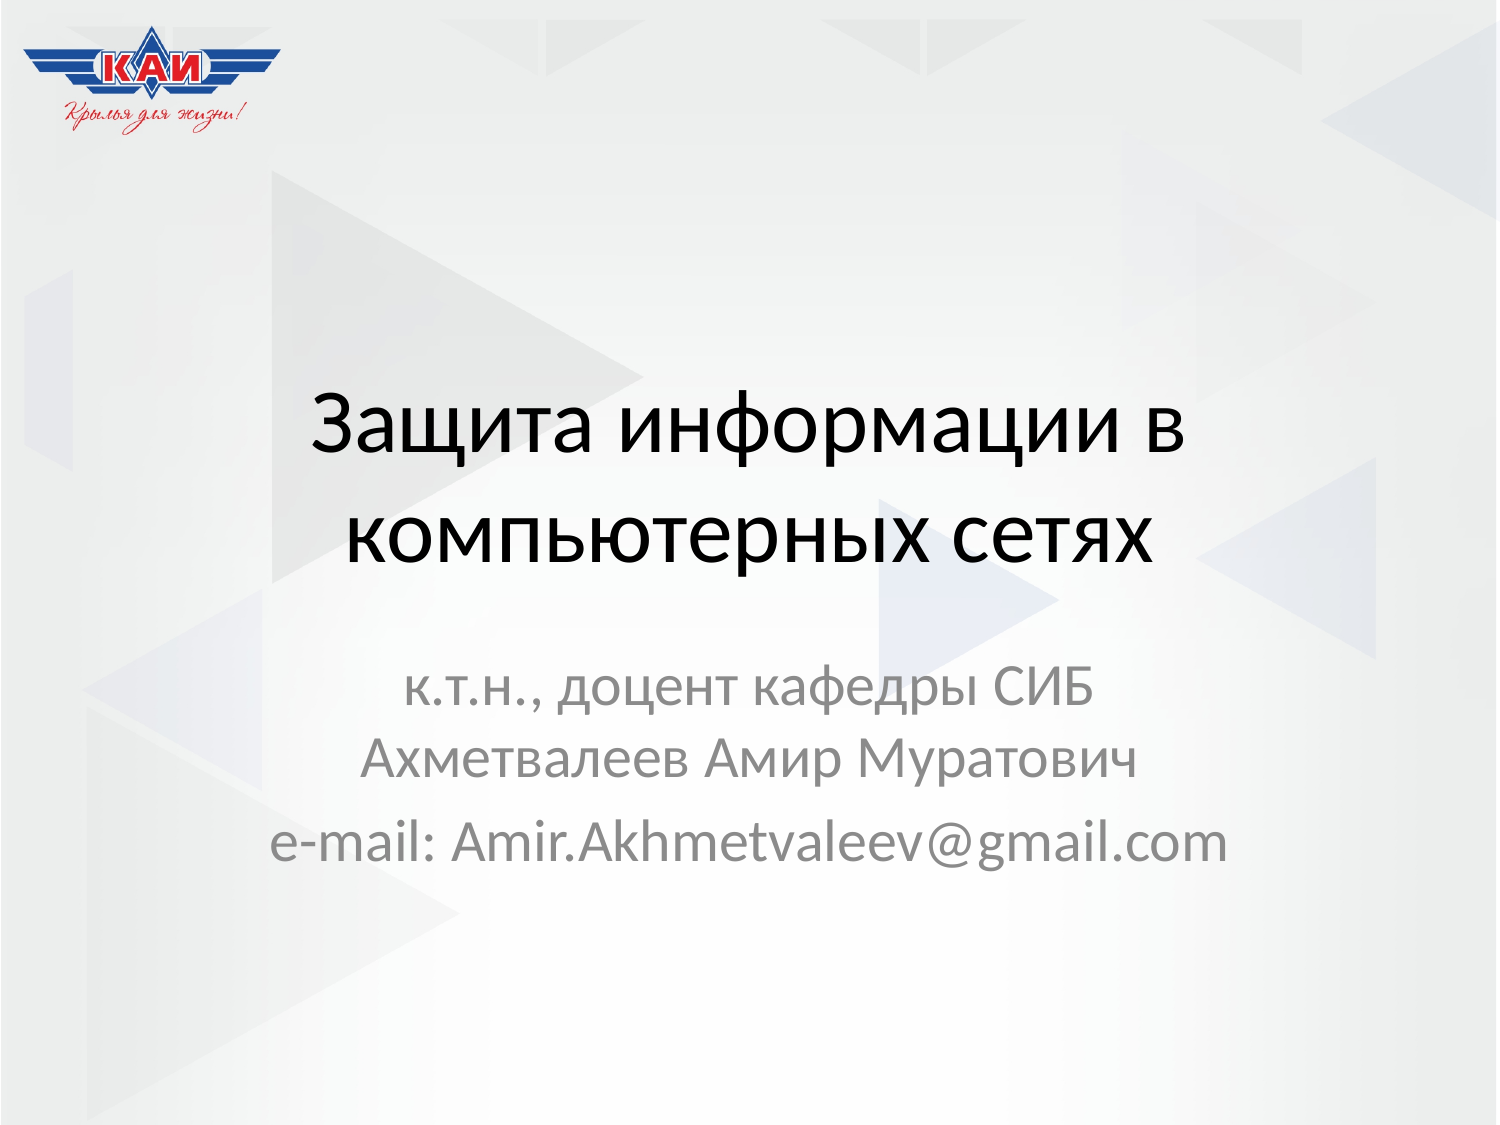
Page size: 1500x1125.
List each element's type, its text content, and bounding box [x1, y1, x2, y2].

picture [0, 0, 1500, 1125]
subtitle к.т.н., доцент кафедры СИБ Ахметвалеев Амир Муратович e-mail: Amir.Akhmetvaleev@gmail.com [225, 637, 1275, 925]
title Защита информации в компьютерных сетях [112, 349, 1388, 591]
